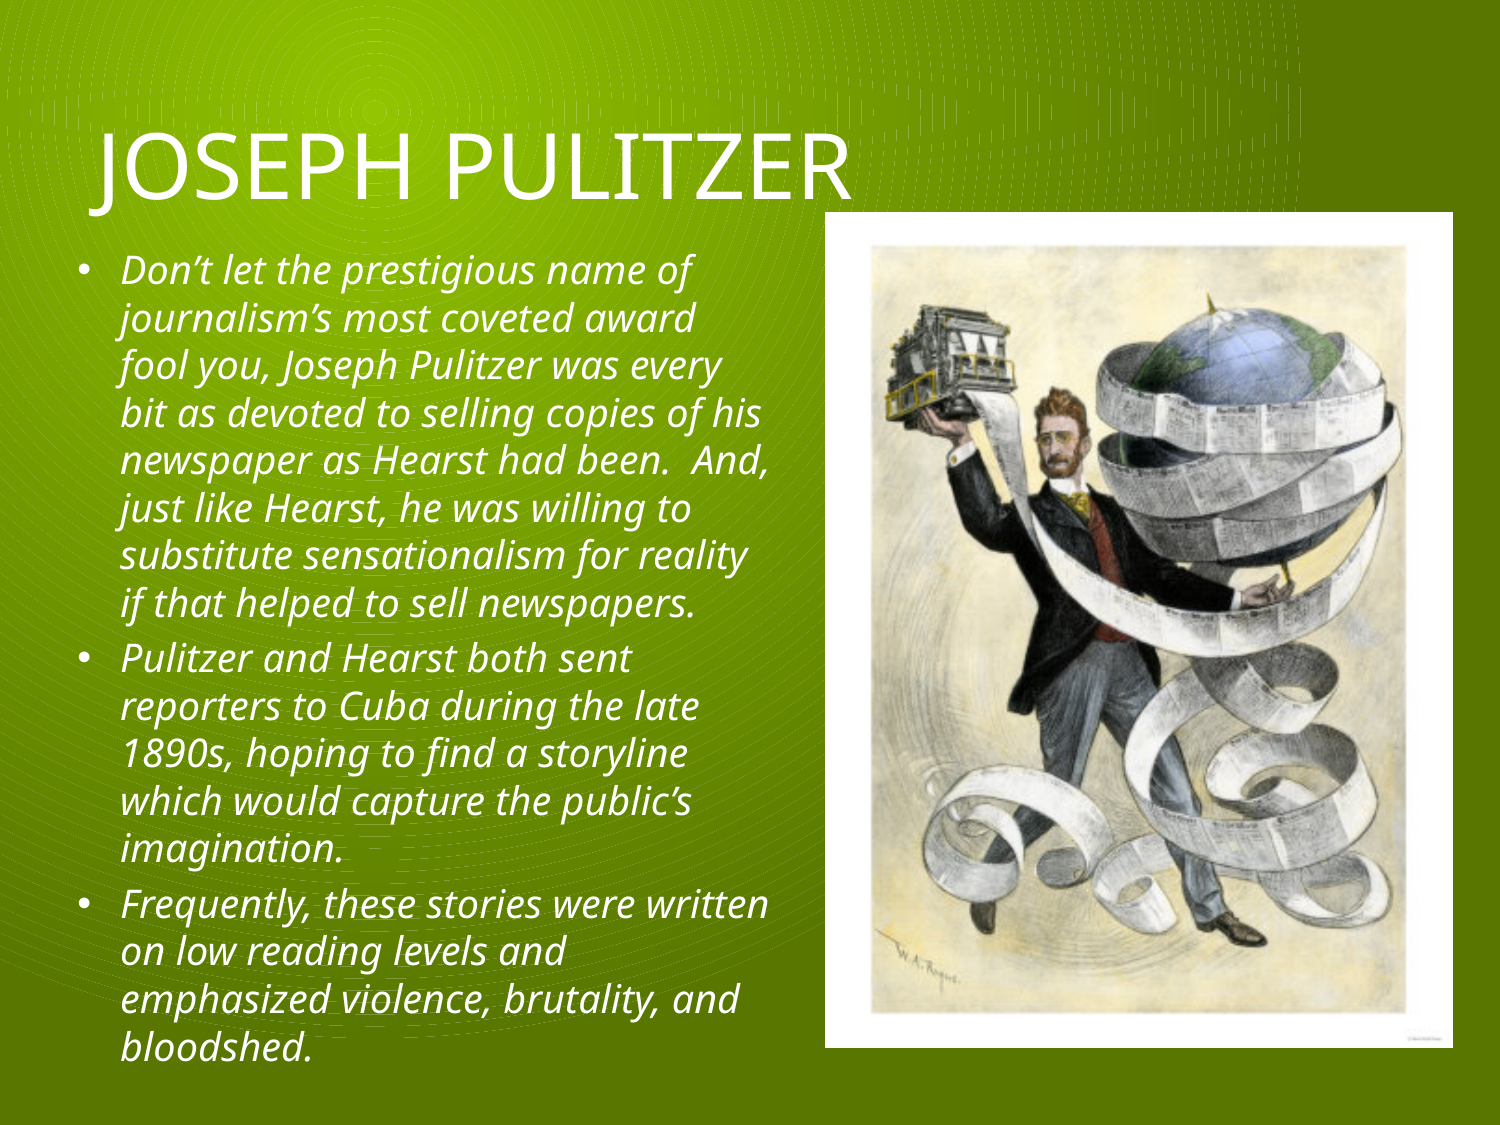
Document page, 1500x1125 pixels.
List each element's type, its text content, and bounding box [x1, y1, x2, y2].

title Joseph Pulitzer [81, 99, 925, 275]
list Don’t let the prestigious name of journalism’s most coveted award fool you, Joseph Pulitzer was every bit as devoted to selling copies of his newspaper as Hearst had been. And, just like Hearst, he was willing to substitute sensationalism for reality if that helped to sell newspapers. Pulitzer and Hearst both sent reporters to Cuba during the late 1890s, hoping to find a storyline which would capture the public’s imagination. Frequently, these stories were written on low reading levels and emphasized violence, brutality, and bloodshed. [62, 237, 788, 1125]
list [824, 212, 1453, 1048]
